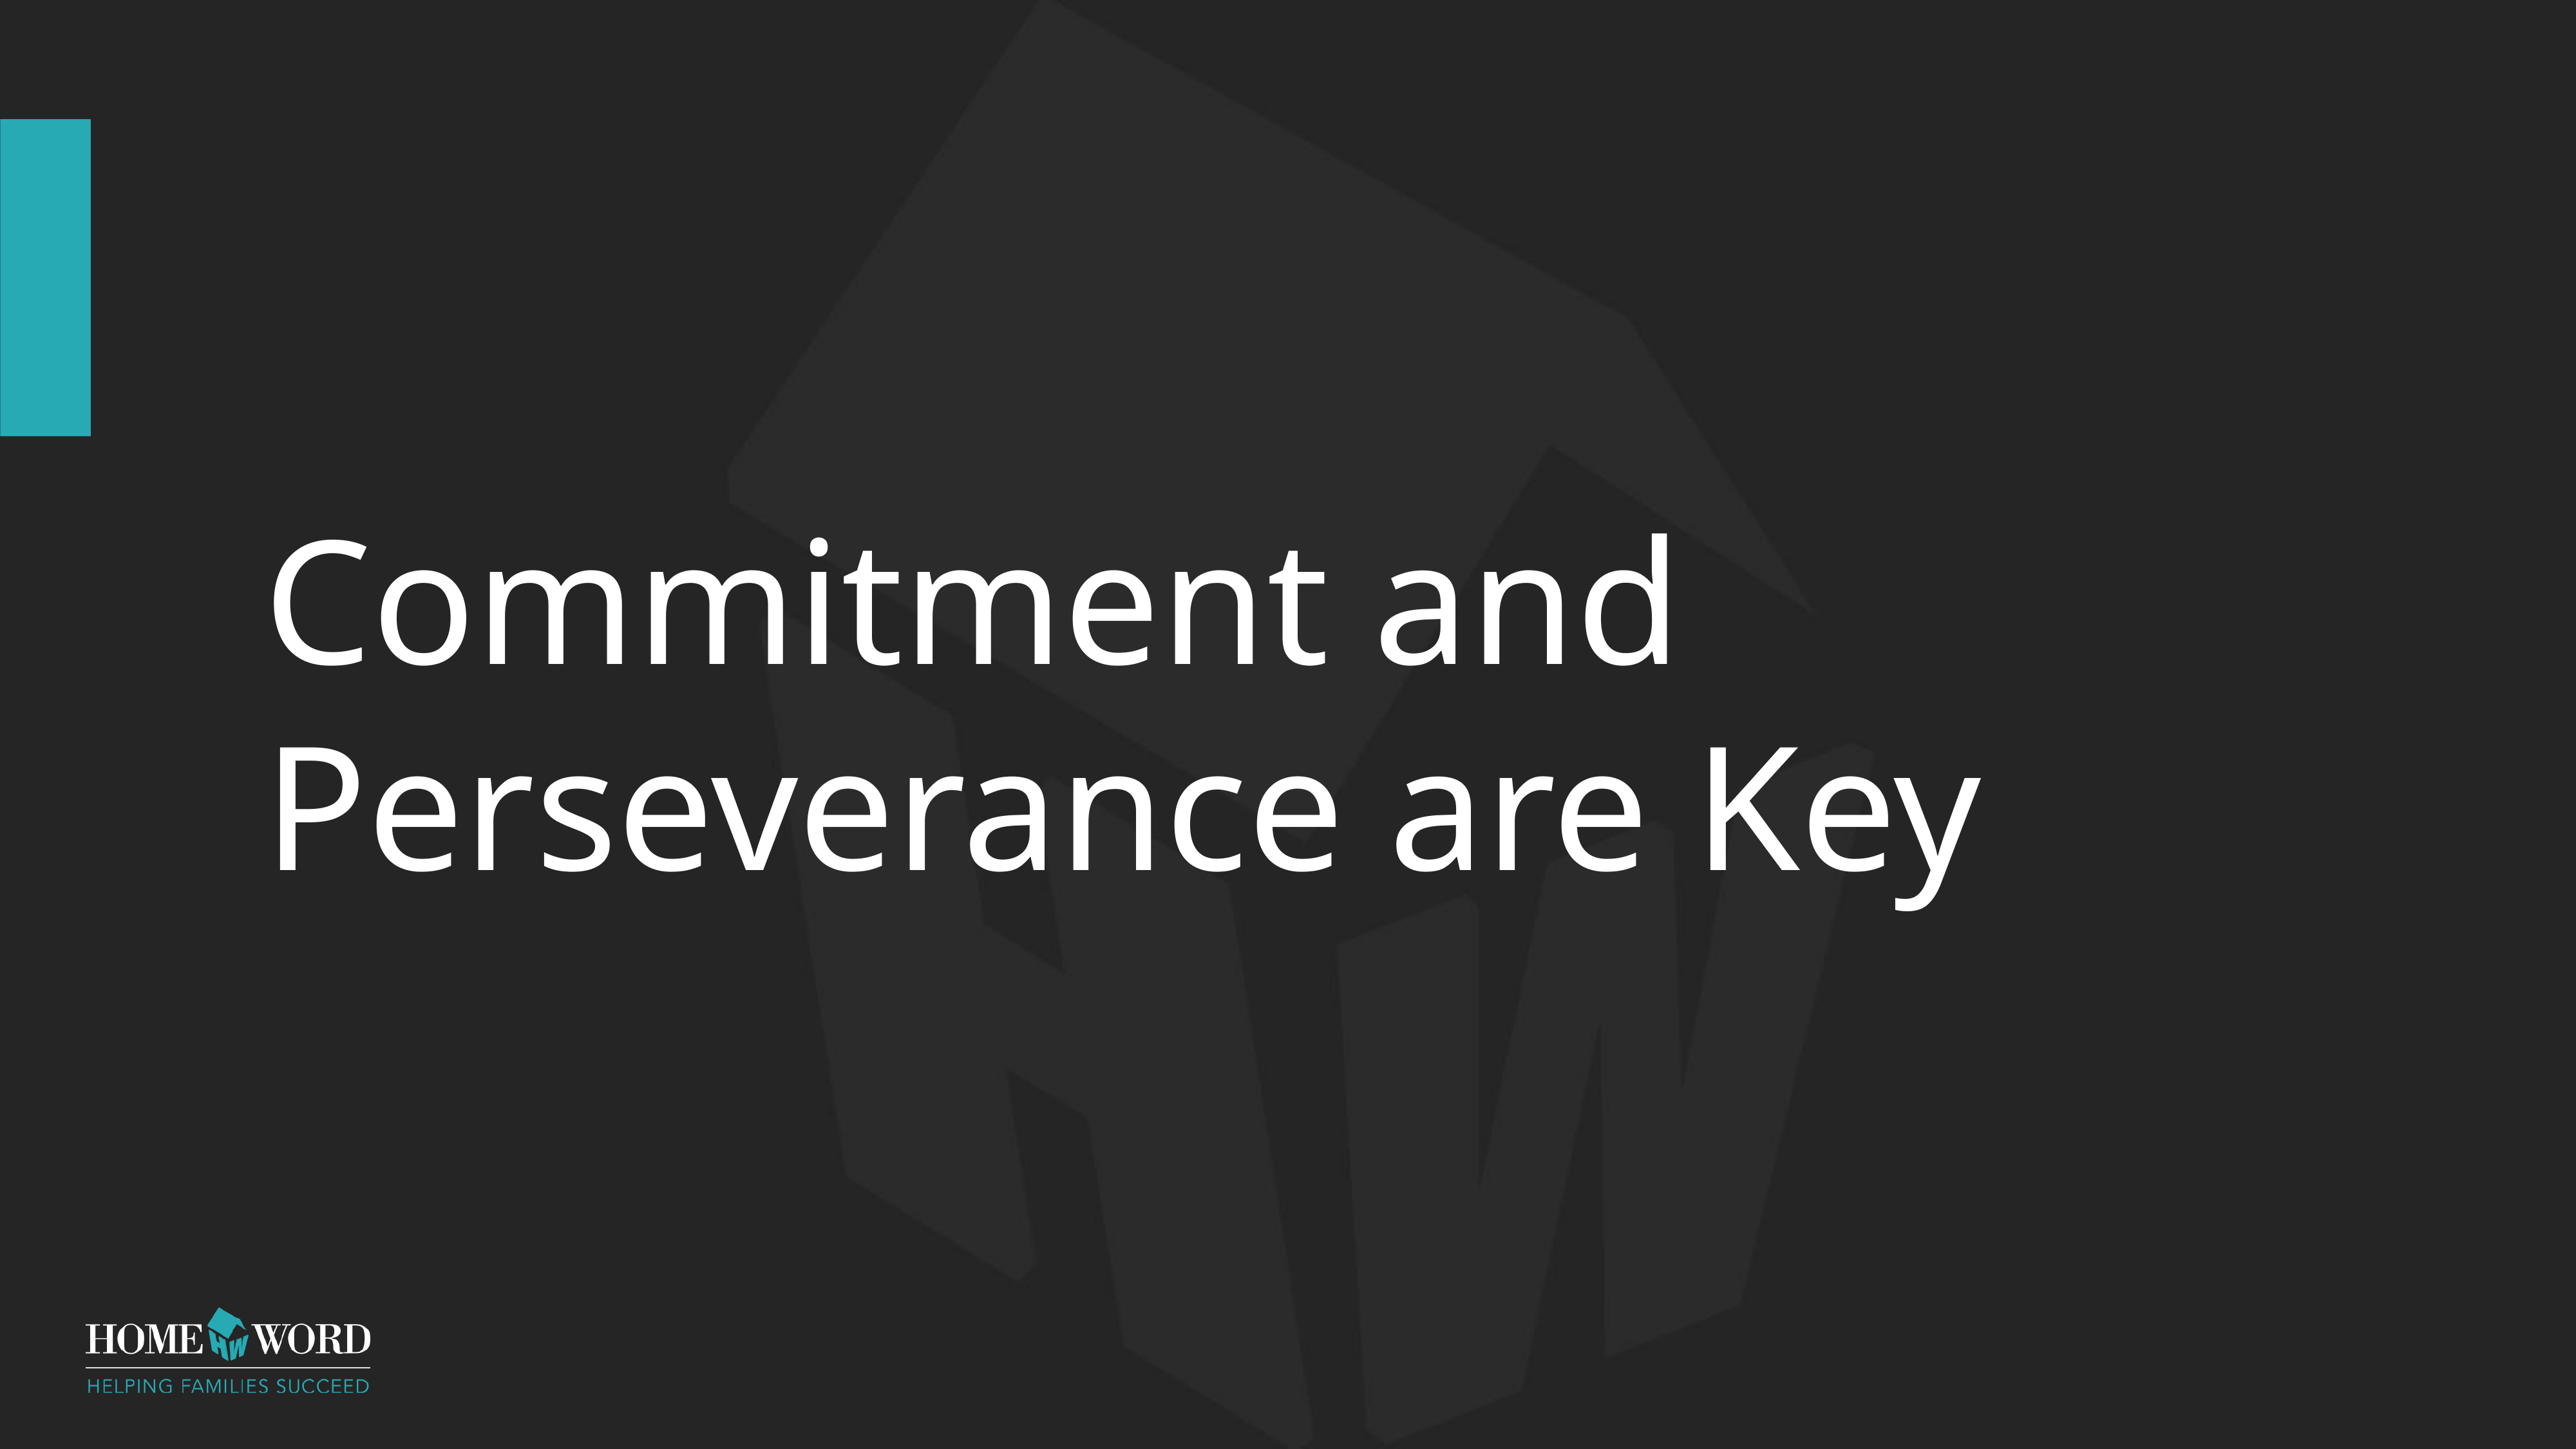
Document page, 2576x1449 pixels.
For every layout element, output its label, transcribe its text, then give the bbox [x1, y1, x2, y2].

picture [0, 0, 2576, 1449]
title Commitment and Perseverance are Key [258, 486, 2210, 1032]
